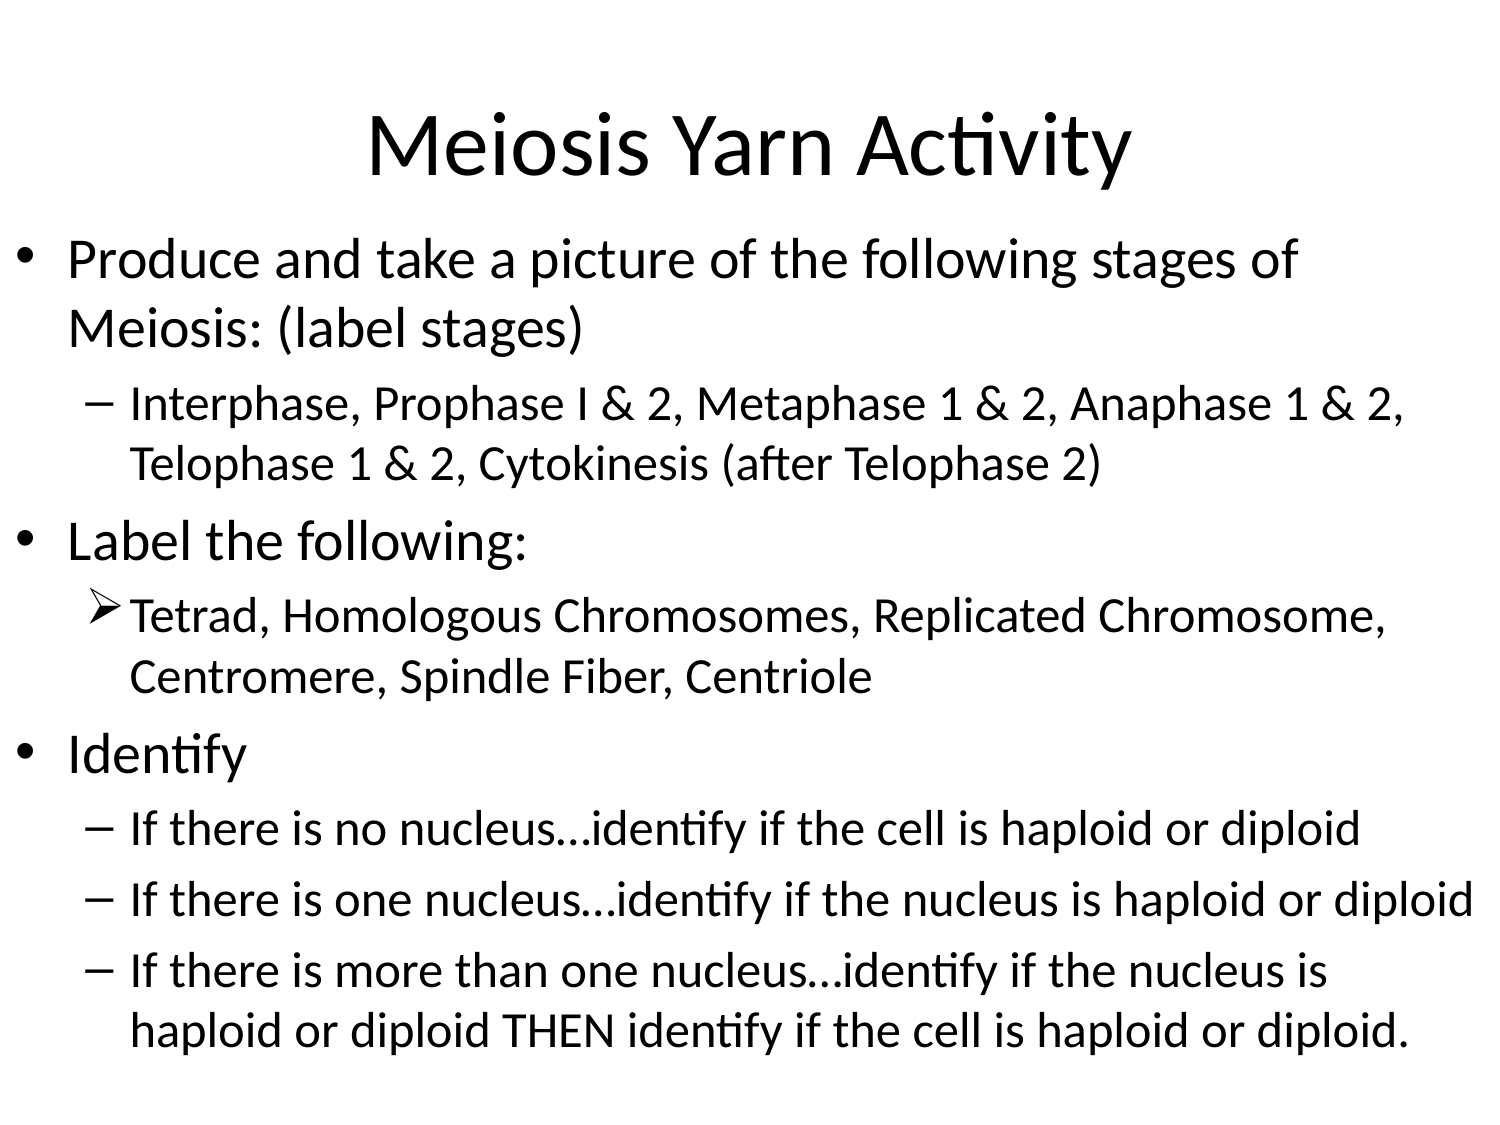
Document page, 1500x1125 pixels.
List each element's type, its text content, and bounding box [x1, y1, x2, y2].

list Produce and take a picture of the following stages of Meiosis: (label stages) Interphase, Prophase I & 2, Metaphase 1 & 2, Anaphase 1 & 2, Telophase 1 & 2, Cytokinesis (after Telophase 2) Label the following: Tetrad, Homologous Chromosomes, Replicated Chromosome, Centromere, Spindle Fiber, Centriole Identify If there is no nucleus…identify if the cell is haploid or diploid If there is one nucleus…identify if the nucleus is haploid or diploid If there is more than one nucleus…identify if the nucleus is haploid or diploid THEN identify if the cell is haploid or diploid. [0, 212, 1500, 1125]
title Meiosis Yarn Activity [75, 45, 1425, 212]
